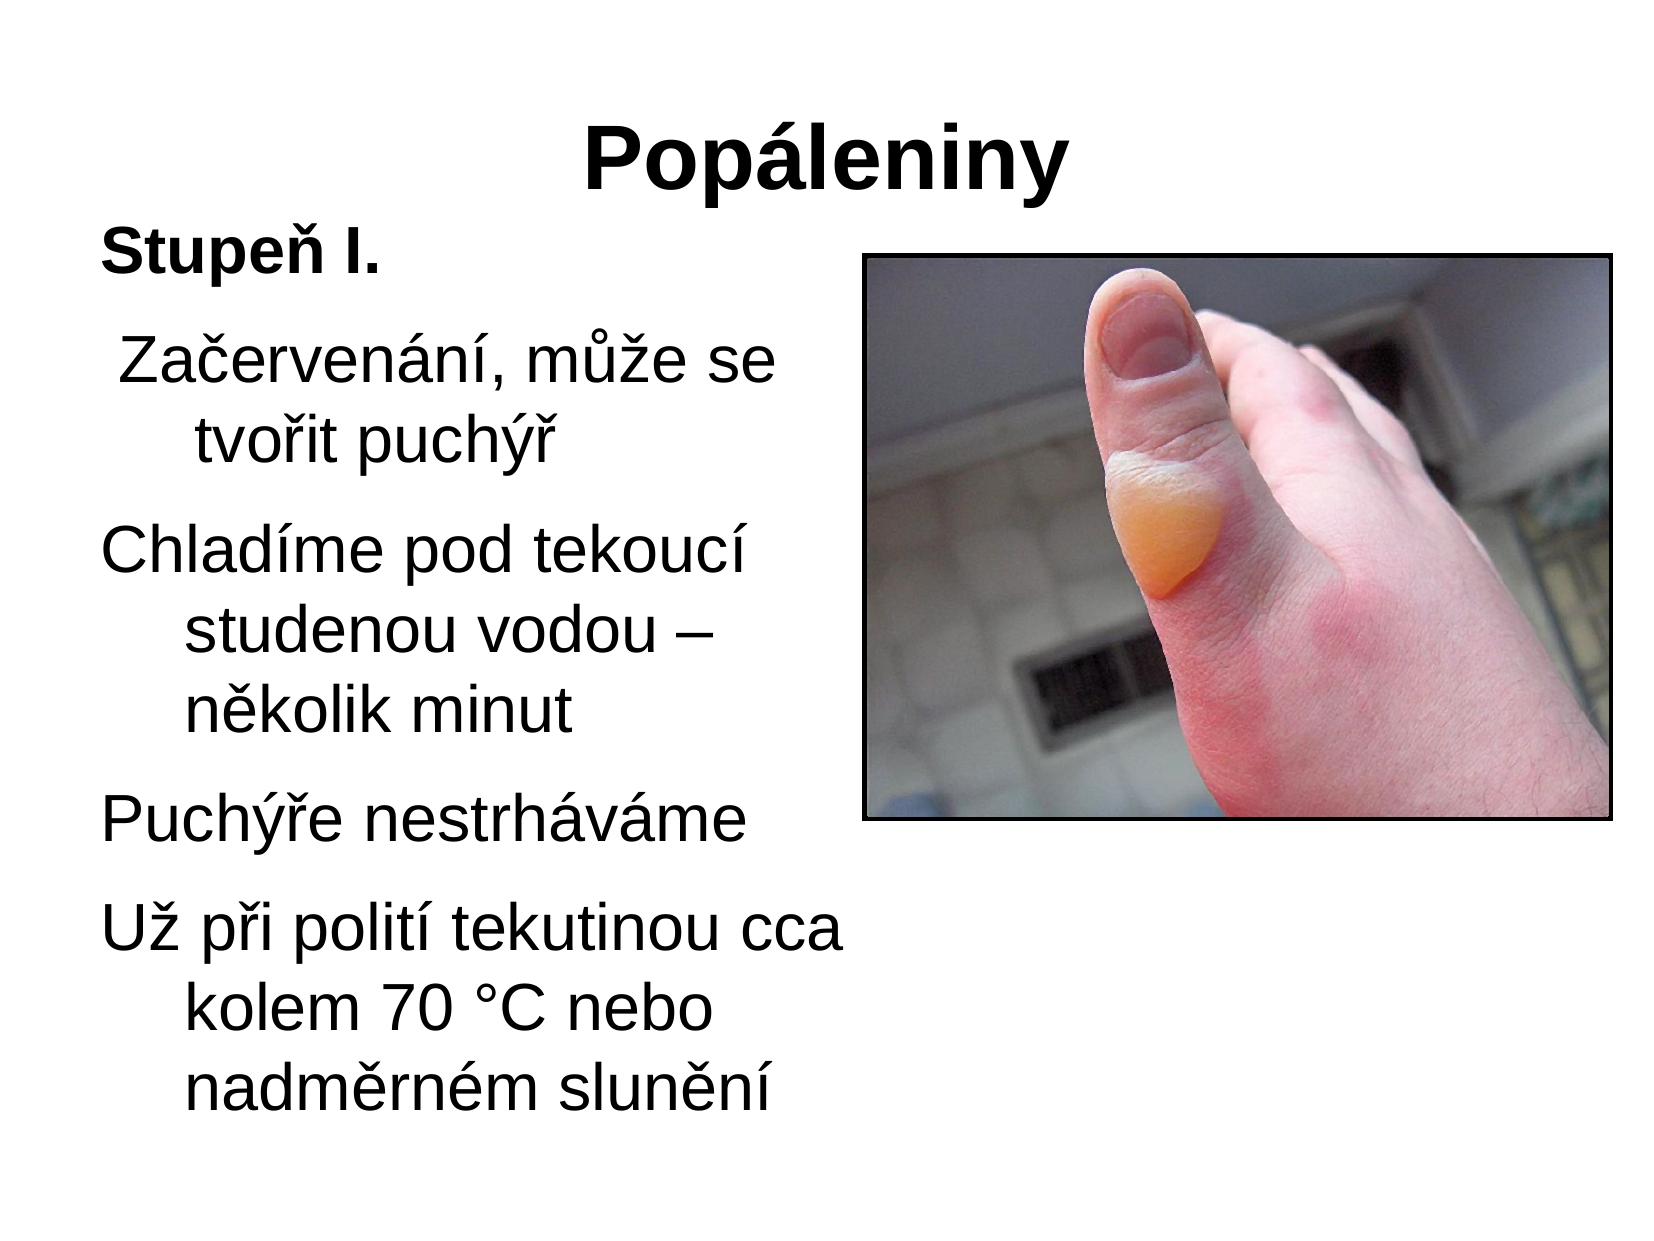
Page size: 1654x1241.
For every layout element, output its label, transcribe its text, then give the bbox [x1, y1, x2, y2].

list Stupeň I. Začervenání, může se tvořit puchýř Chladíme pod tekoucí studenou vodou – několik minut Puchýře nestrháváme Už při polití tekutinou cca kolem 70 °C nebo nadměrném slunění [82, 206, 875, 1199]
picture [861, 253, 1613, 822]
title Popáleniny [82, 49, 1571, 252]
